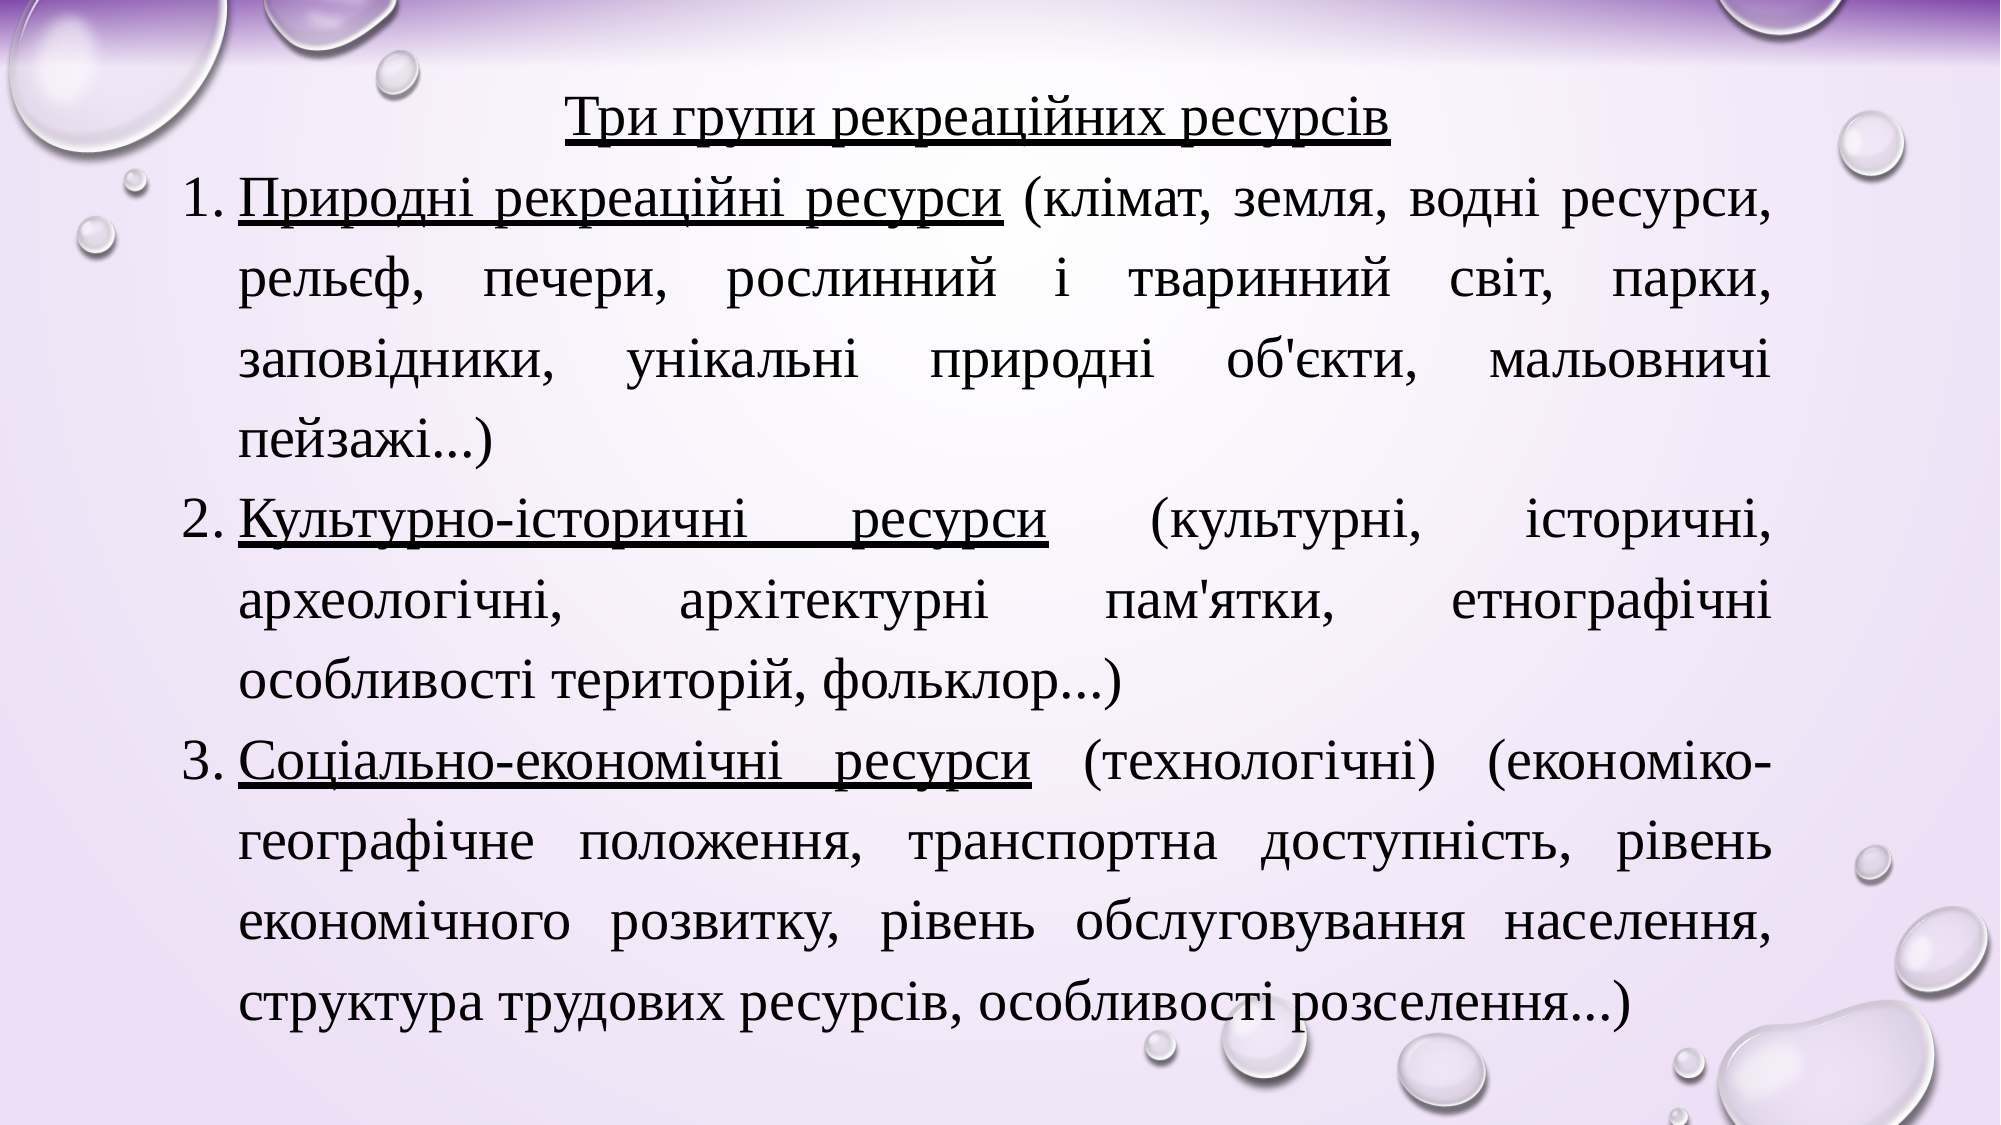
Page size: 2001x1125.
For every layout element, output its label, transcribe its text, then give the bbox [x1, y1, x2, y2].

text_box Три групи рекреаційних ресурсів Природні рекреаційні ресурси (клімат, земля, водні ресурси, рельєф, печери, рослинний і тваринний світ, парки, заповідники, унікальні природні об'єкти, мальовничі пейзажі...) Культурно-історичні ресурси (культурні, історичні, археологічні, архітектурні пам'ятки, етнографічні особливості територій, фольклор...) Соціально-економічні ресурси (технологічні) (економіко-географічне положення, транспортна доступність, рівень економічного розвитку, рівень обслуговування населення, структура трудових ресурсів, особливості розселення...) [167, 59, 1789, 1040]
picture [0, 0, 2000, 1125]
